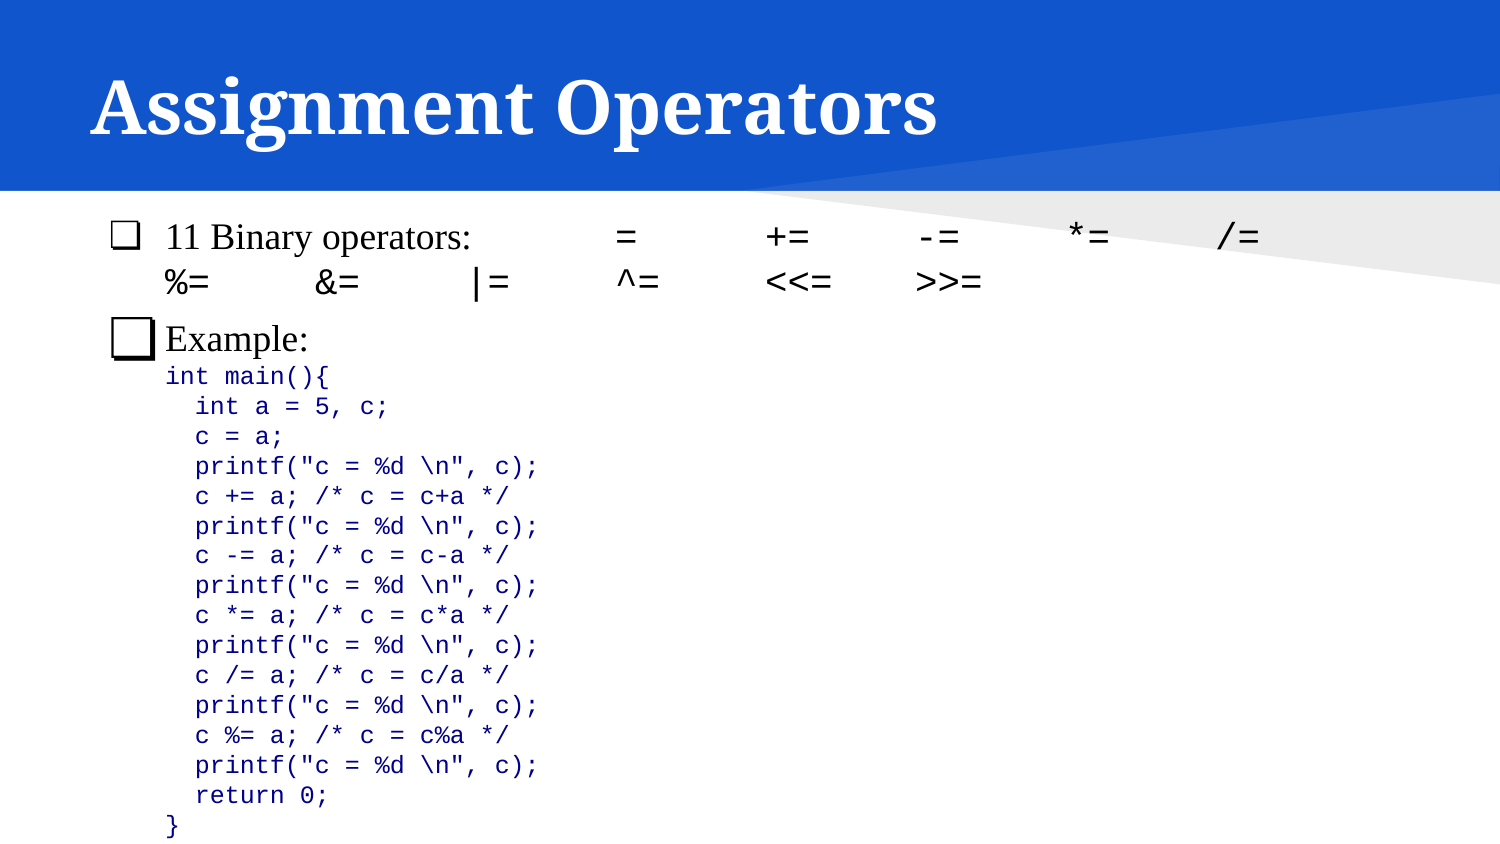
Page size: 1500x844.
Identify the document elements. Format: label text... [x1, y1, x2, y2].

title Assignment Operators [75, 33, 1425, 175]
list 11 Binary operators: = += -= *= /= %= &= |= ^= <<= >>= Example: int main(){ int a = 5, c; c = a; printf("c = %d \n", c); c += a; /* c = c+a */ printf("c = %d \n", c); c -= a; /* c = c-a */ printf("c = %d \n", c); c *= a; /* c = c*a */ printf("c = %d \n", c); c /= a; /* c = c/a */ printf("c = %d \n", c); c %= a; /* c = c%a */ printf("c = %d \n", c); return 0; } [75, 196, 1425, 808]
